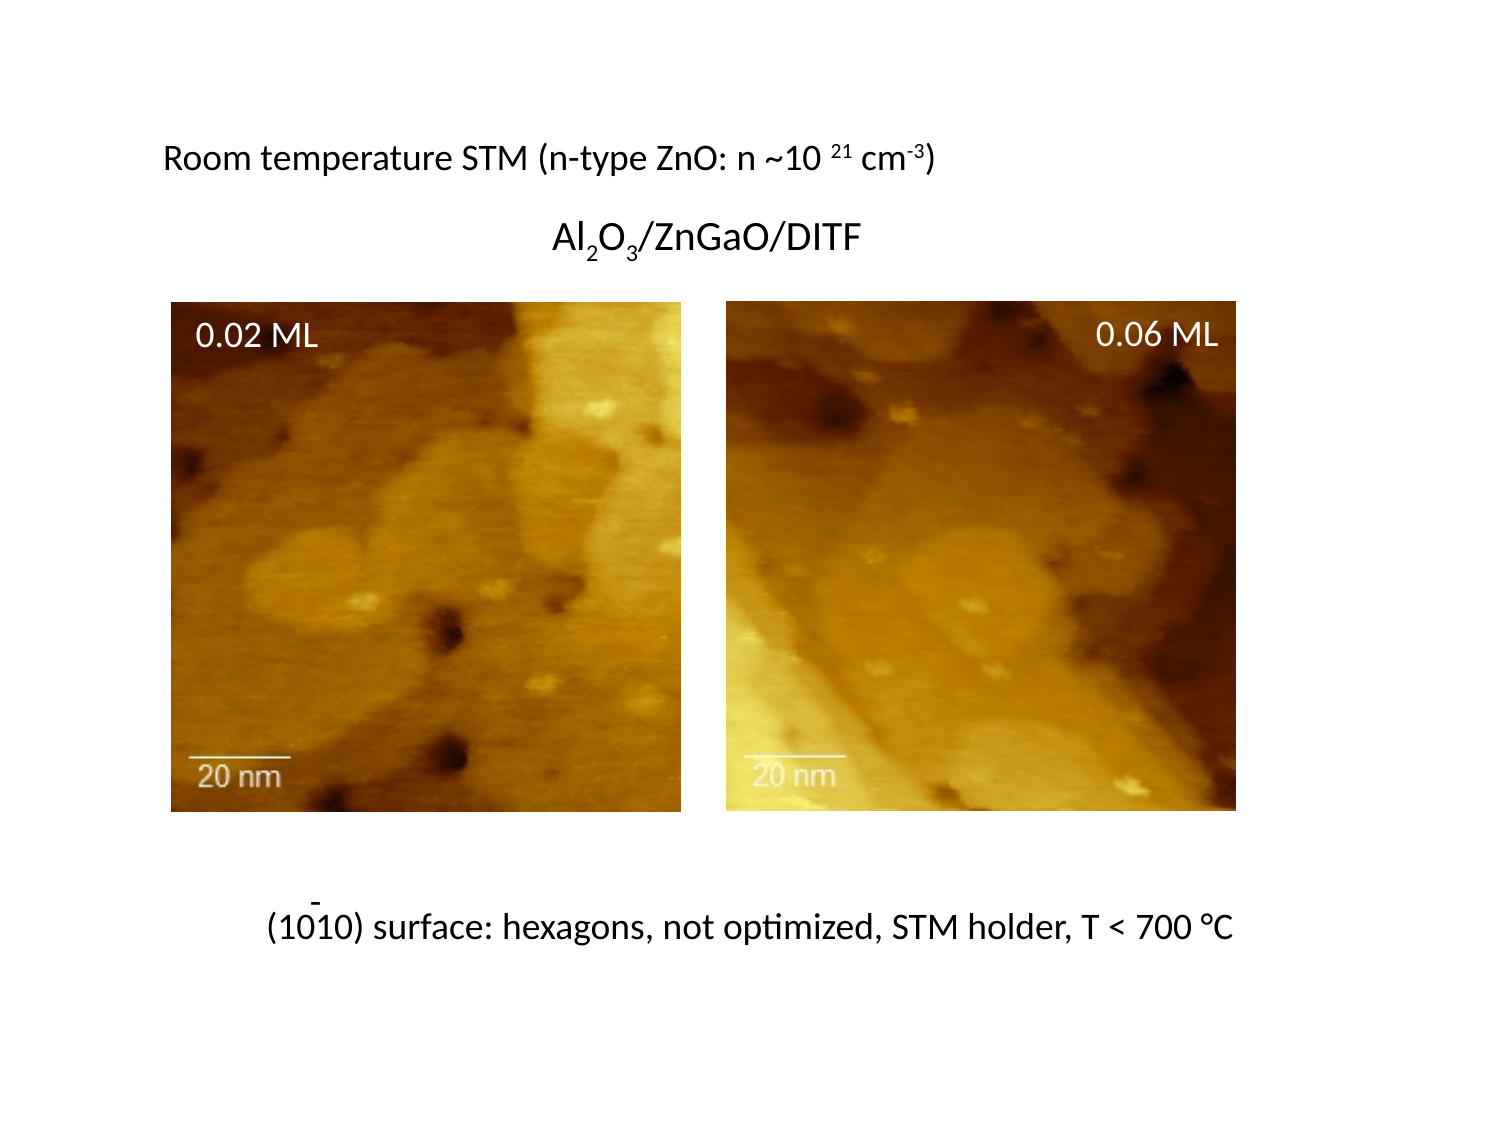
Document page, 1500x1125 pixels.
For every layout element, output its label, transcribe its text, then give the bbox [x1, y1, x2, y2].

picture [170, 302, 681, 813]
picture [726, 301, 1236, 811]
text_box Room temperature STM (n-type ZnO: n ~10 21 cm-3) [148, 125, 951, 186]
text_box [241, 869, 1260, 956]
text_box Al2O3/ZnGaO/DITF [537, 201, 894, 274]
